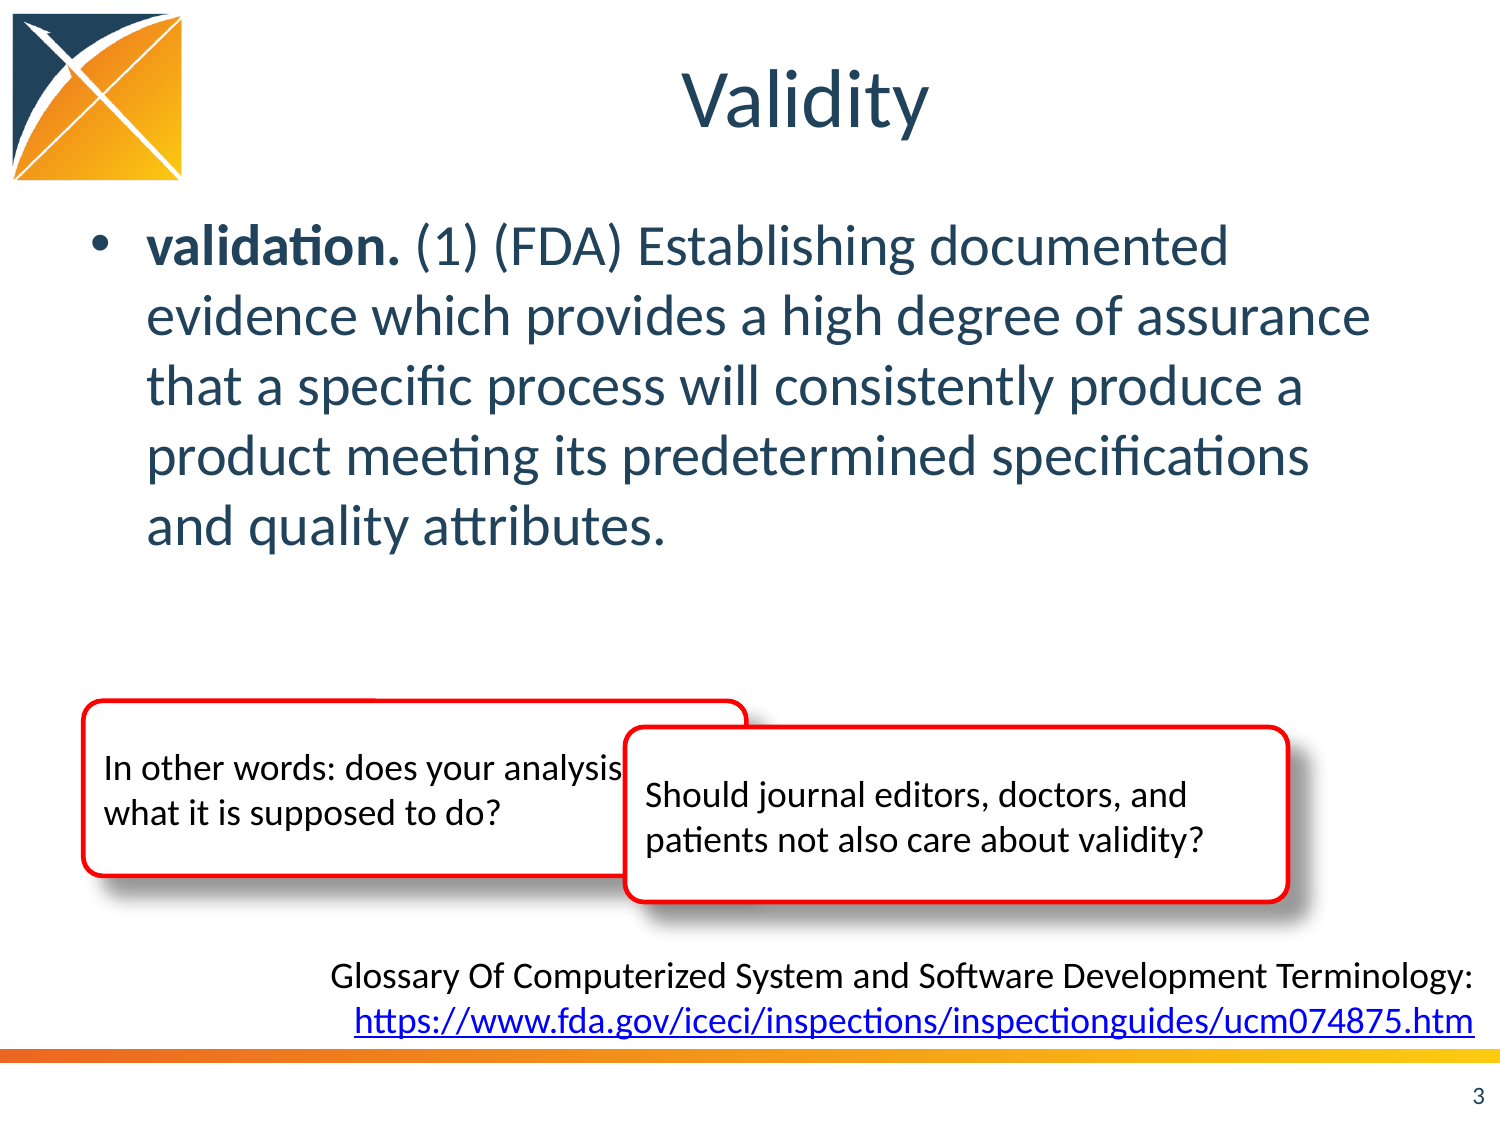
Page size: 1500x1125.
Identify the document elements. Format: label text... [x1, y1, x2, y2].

text_box Glossary Of Computerized System and Software Development Terminology: https://www.fda.gov/iceci/inspections/inspectionguides/ucm074875.htm [315, 943, 1490, 1094]
list validation. (1) (FDA) Establishing documented evidence which provides a high degree of assurance that a specific process will consistently produce a product meeting its predetermined specifications and quality attributes. [75, 200, 1425, 1005]
slide_number 3 [1149, 1065, 1500, 1125]
picture [0, 0, 206, 200]
text_box Should journal editors, doctors, and patients not also care about validity? [622, 724, 1291, 905]
title Validity [187, 24, 1425, 163]
text_box In other words: does your analysis do what it is supposed to do? [81, 698, 749, 878]
